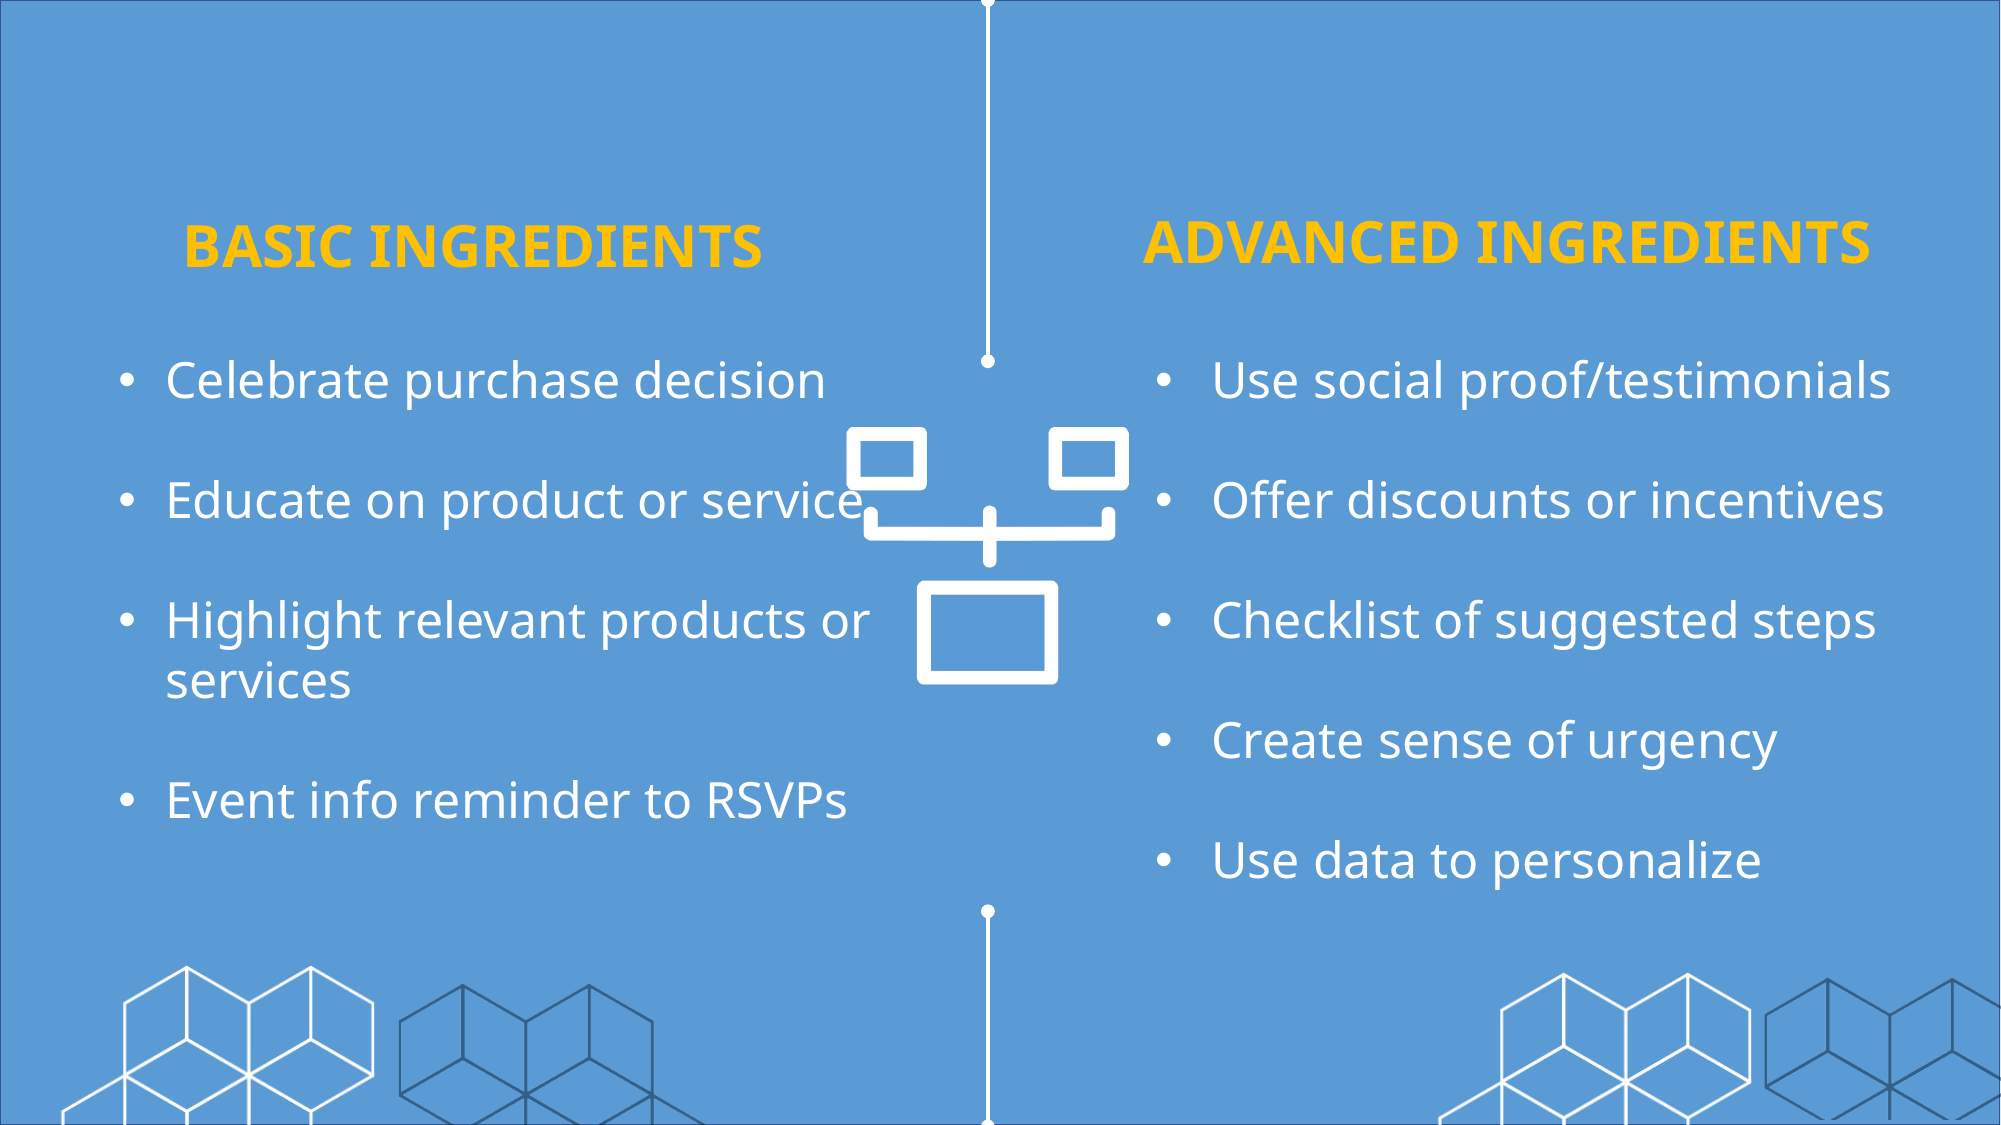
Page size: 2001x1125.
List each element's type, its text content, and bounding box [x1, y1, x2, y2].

picture [1764, 977, 2001, 1120]
text_box Celebrate purchase decision Educate on product or service Highlight relevant products or services Event info reminder to RSVPs [103, 341, 917, 897]
text_box BASIC INGREDIENTS [78, 202, 869, 381]
picture [1376, 972, 1752, 1125]
text_box ADVANCED INGREDIENTS [1117, 197, 1897, 317]
text_box Use social proof/testimonials Offer discounts or incentives Checklist of suggested steps Create sense of urgency Use data to personalize [1140, 341, 1976, 897]
text_box [0, 0, 2000, 1125]
picture [398, 983, 781, 1125]
picture [0, 965, 375, 1125]
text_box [824, 388, 1152, 716]
